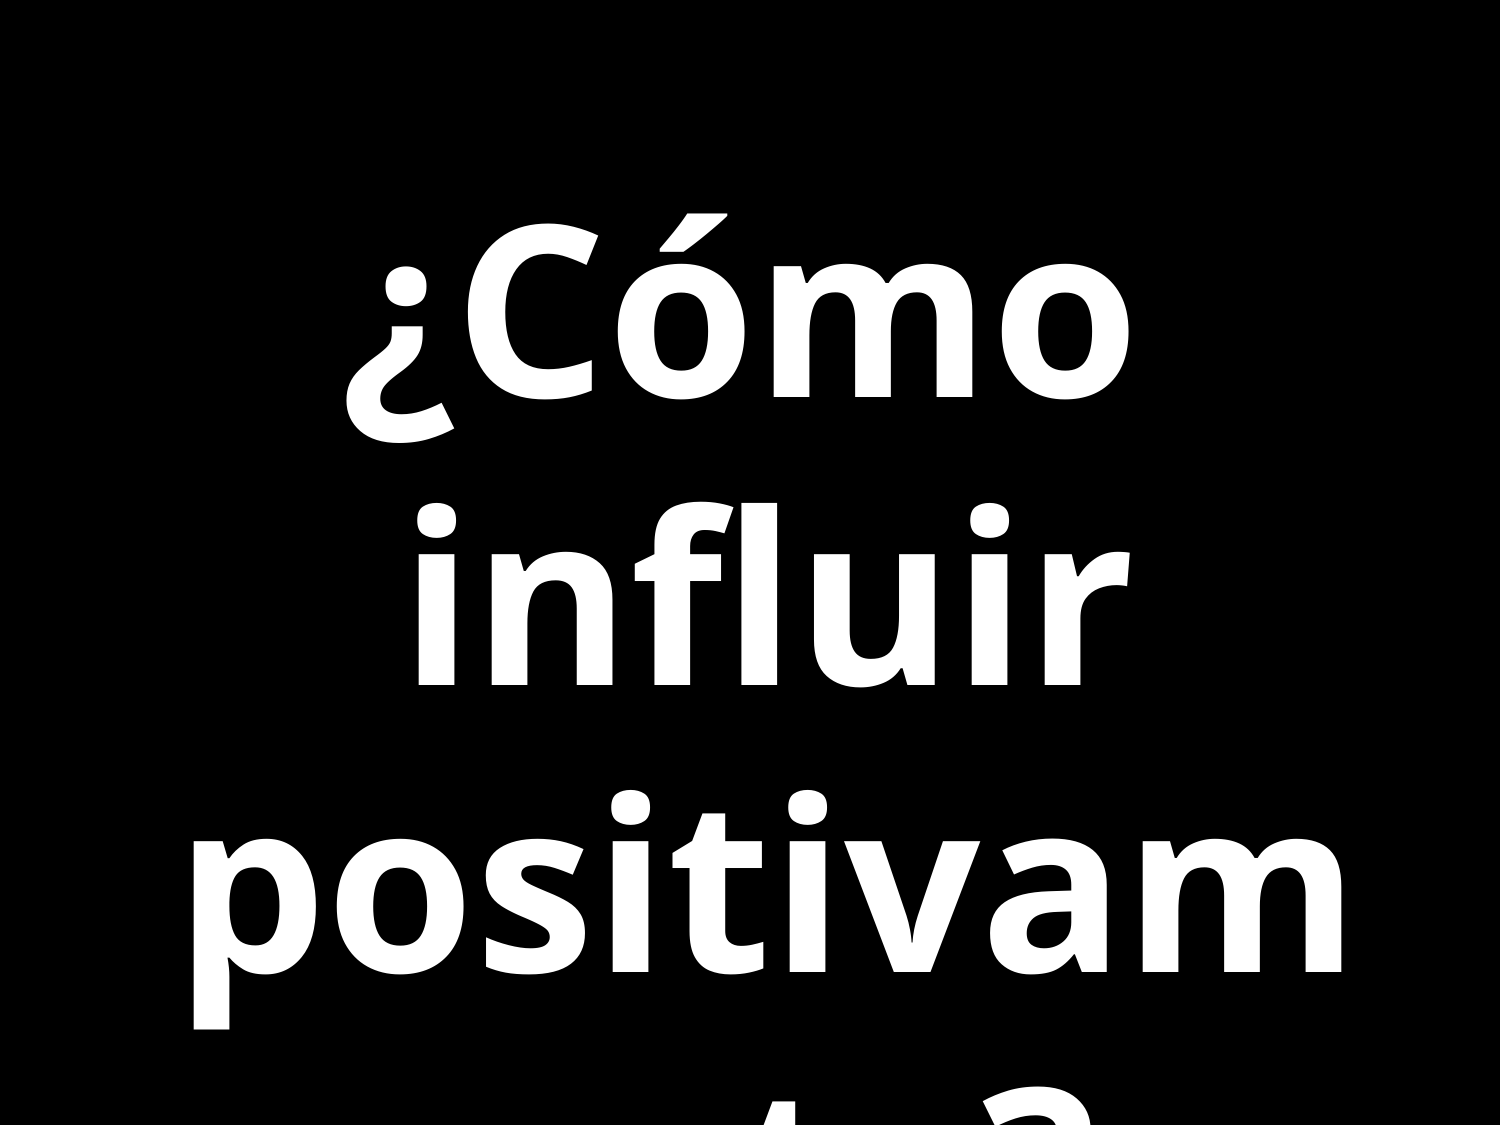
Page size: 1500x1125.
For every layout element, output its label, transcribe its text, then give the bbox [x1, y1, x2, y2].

list ¿Cómo influir positivamente? [64, 150, 1415, 894]
